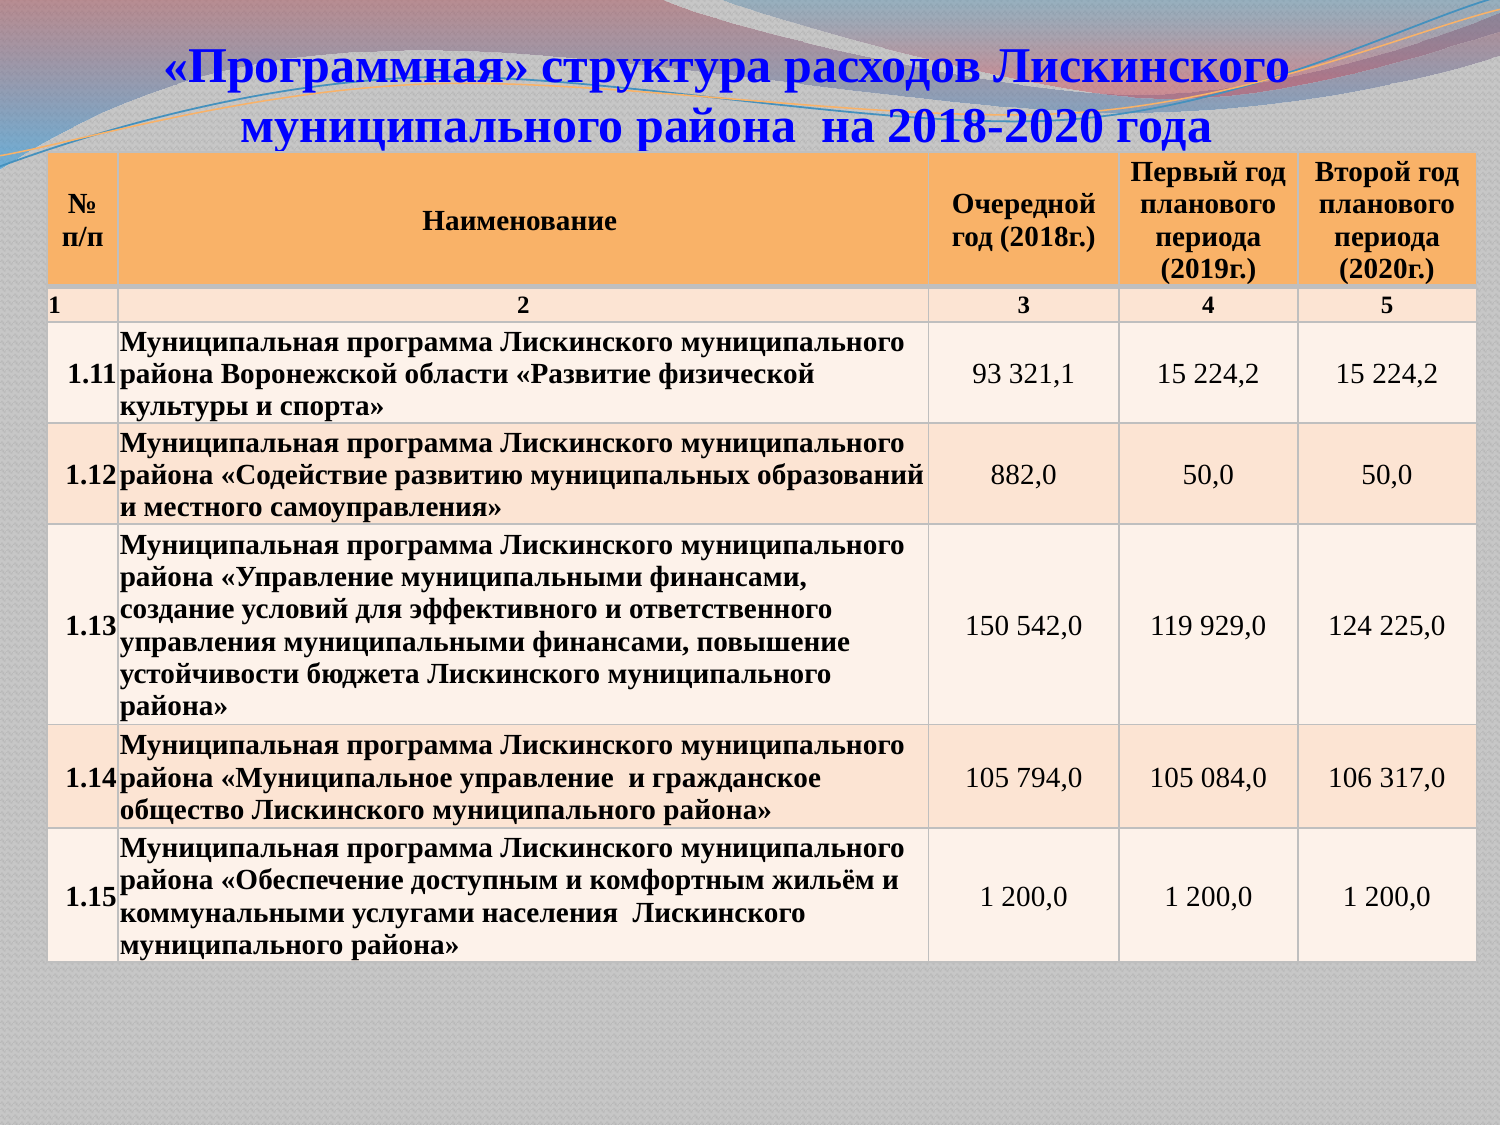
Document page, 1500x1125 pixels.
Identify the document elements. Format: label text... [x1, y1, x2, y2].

table_cell 105 084,0 [1120, 725, 1297, 827]
table_cell 150 542,0 [929, 525, 1118, 724]
table_header Второй год планового периода (2020г.) [1299, 153, 1476, 284]
table_cell 15 224,2 [1120, 323, 1297, 422]
table_cell 882,0 [929, 424, 1118, 523]
table_cell 124 225,0 [1299, 525, 1476, 724]
table_cell 5 [1299, 289, 1476, 321]
table_cell 1.11 [48, 323, 117, 422]
table_cell 3 [929, 289, 1118, 321]
table_cell 119 929,0 [1120, 525, 1297, 724]
table_header № п/п [48, 153, 117, 284]
table_cell Муниципальная программа Лискинского муниципального района «Муниципальное управление и гражданское общество Лискинского муниципального района» [119, 725, 928, 827]
table_cell Муниципальная программа Лискинского муниципального района Воронежской области «Развитие физической культуры и спорта» [119, 323, 928, 422]
table_cell 1.15 [48, 829, 117, 961]
table_cell 4 [1120, 289, 1297, 321]
table_cell Муниципальная программа Лискинского муниципального района «Обеспечение доступным и комфортным жильём и коммунальными услугами населения Лискинского муниципального района» [119, 829, 928, 961]
table_cell 2 [119, 289, 928, 321]
table_cell 1 200,0 [929, 829, 1118, 961]
table_cell Муниципальная программа Лискинского муниципального района «Содействие развитию муниципальных образований и местного самоуправления» [119, 424, 928, 523]
table_cell 1.13 [48, 525, 117, 724]
table_cell 93 321,1 [929, 323, 1118, 422]
table_cell 1.14 [48, 725, 117, 827]
table_cell 1 200,0 [1299, 829, 1476, 961]
table_header Очередной год (2018г.) [929, 153, 1118, 284]
table_cell 105 794,0 [929, 725, 1118, 827]
table_cell 15 224,2 [1299, 323, 1476, 422]
table_cell 1.12 [48, 424, 117, 523]
table_header Наименование [119, 153, 928, 284]
table_cell 106 317,0 [1299, 725, 1476, 827]
table_cell 1 200,0 [1120, 829, 1297, 961]
table_cell 50,0 [1120, 424, 1297, 523]
table_header Первый год планового периода (2019г.) [1120, 153, 1297, 284]
table_cell Муниципальная программа Лискинского муниципального района «Управление муниципальными финансами, создание условий для эффективного и ответственного управления муниципальными финансами, повышение устойчивости бюджета Лискинского муниципального района» [119, 525, 928, 724]
table_cell 50,0 [1299, 424, 1476, 523]
title «Программная» структура расходов Лискинского муниципального района на 2018-2020 года [35, 35, 1418, 153]
table_cell 1 [48, 289, 117, 321]
